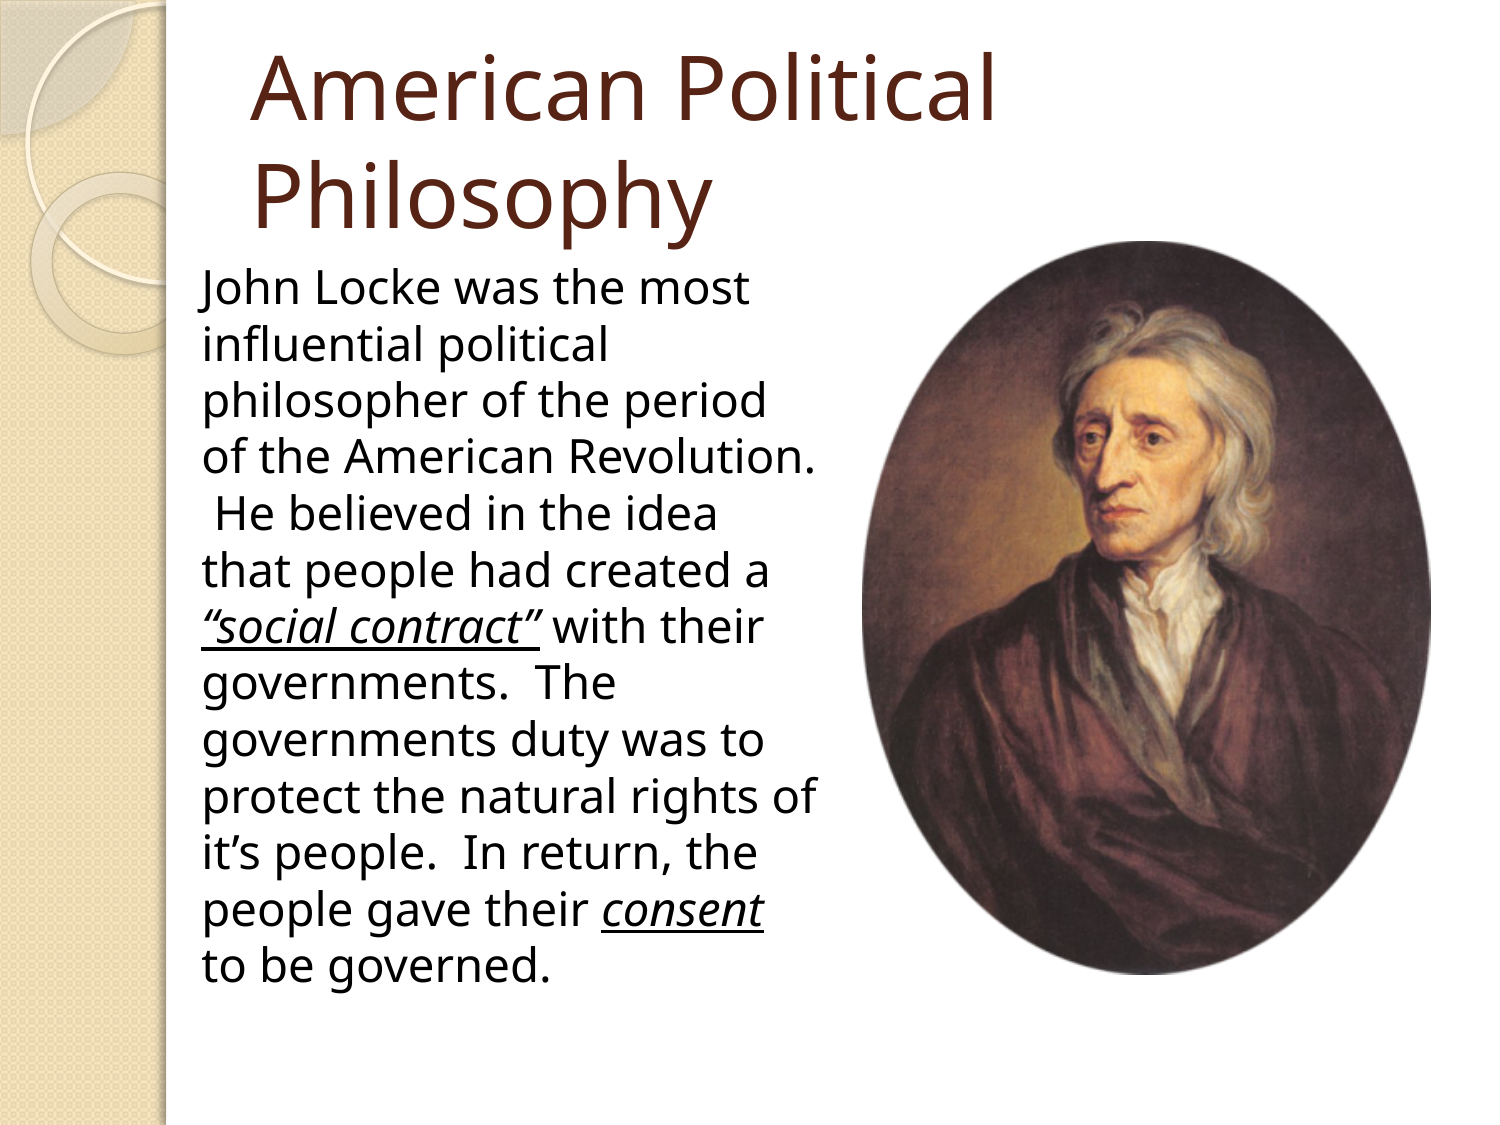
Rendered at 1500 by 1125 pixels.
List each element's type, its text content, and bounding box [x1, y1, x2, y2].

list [862, 241, 1432, 976]
list John Locke was the most influential political philosopher of the period of the American Revolution. He believed in the idea that people had created a “social contract” with their governments. The governments duty was to protect the natural rights of it’s people. In return, the people gave their consent to be governed. [174, 249, 836, 1063]
title American Political Philosophy [235, 45, 1466, 233]
